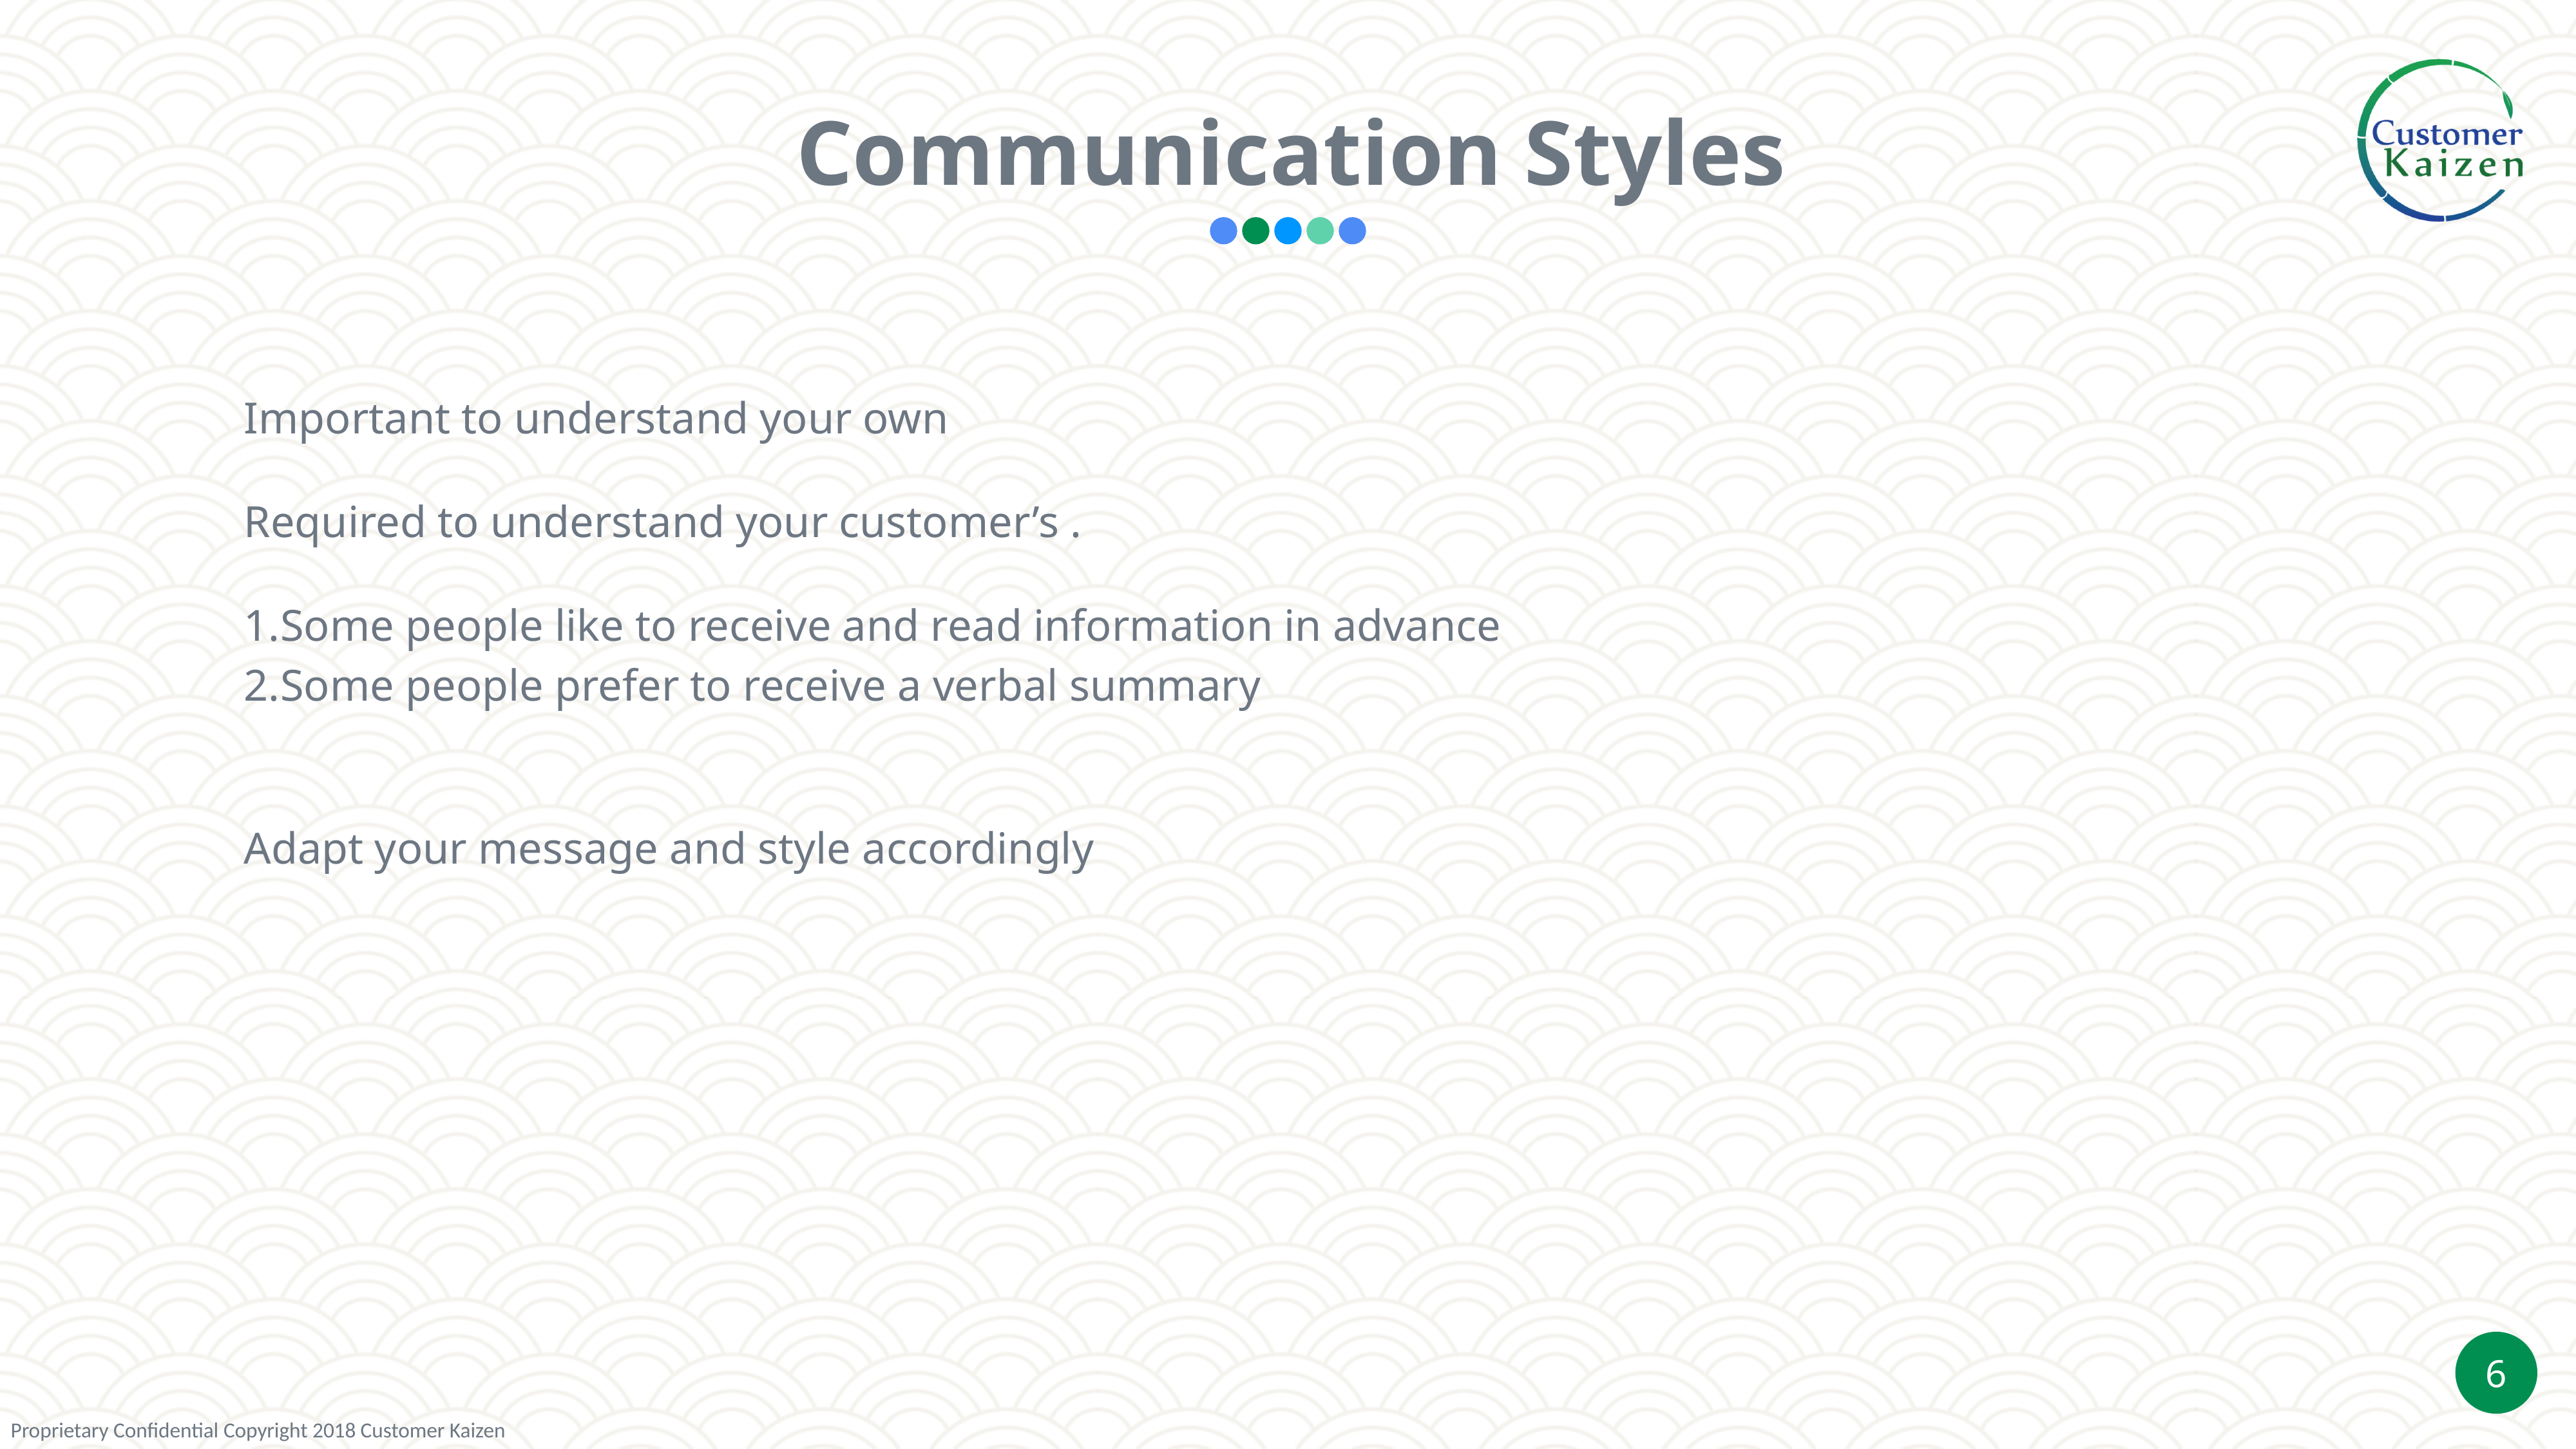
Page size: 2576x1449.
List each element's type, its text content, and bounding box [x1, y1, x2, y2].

list Important to understand your own Required to understand your customer’s . Some people like to receive and read information in advance Some people prefer to receive a verbal summary Adapt your message and style accordingly [224, 387, 2447, 1307]
list Communication Styles [498, 103, 2085, 226]
picture [0, 0, 2576, 1449]
